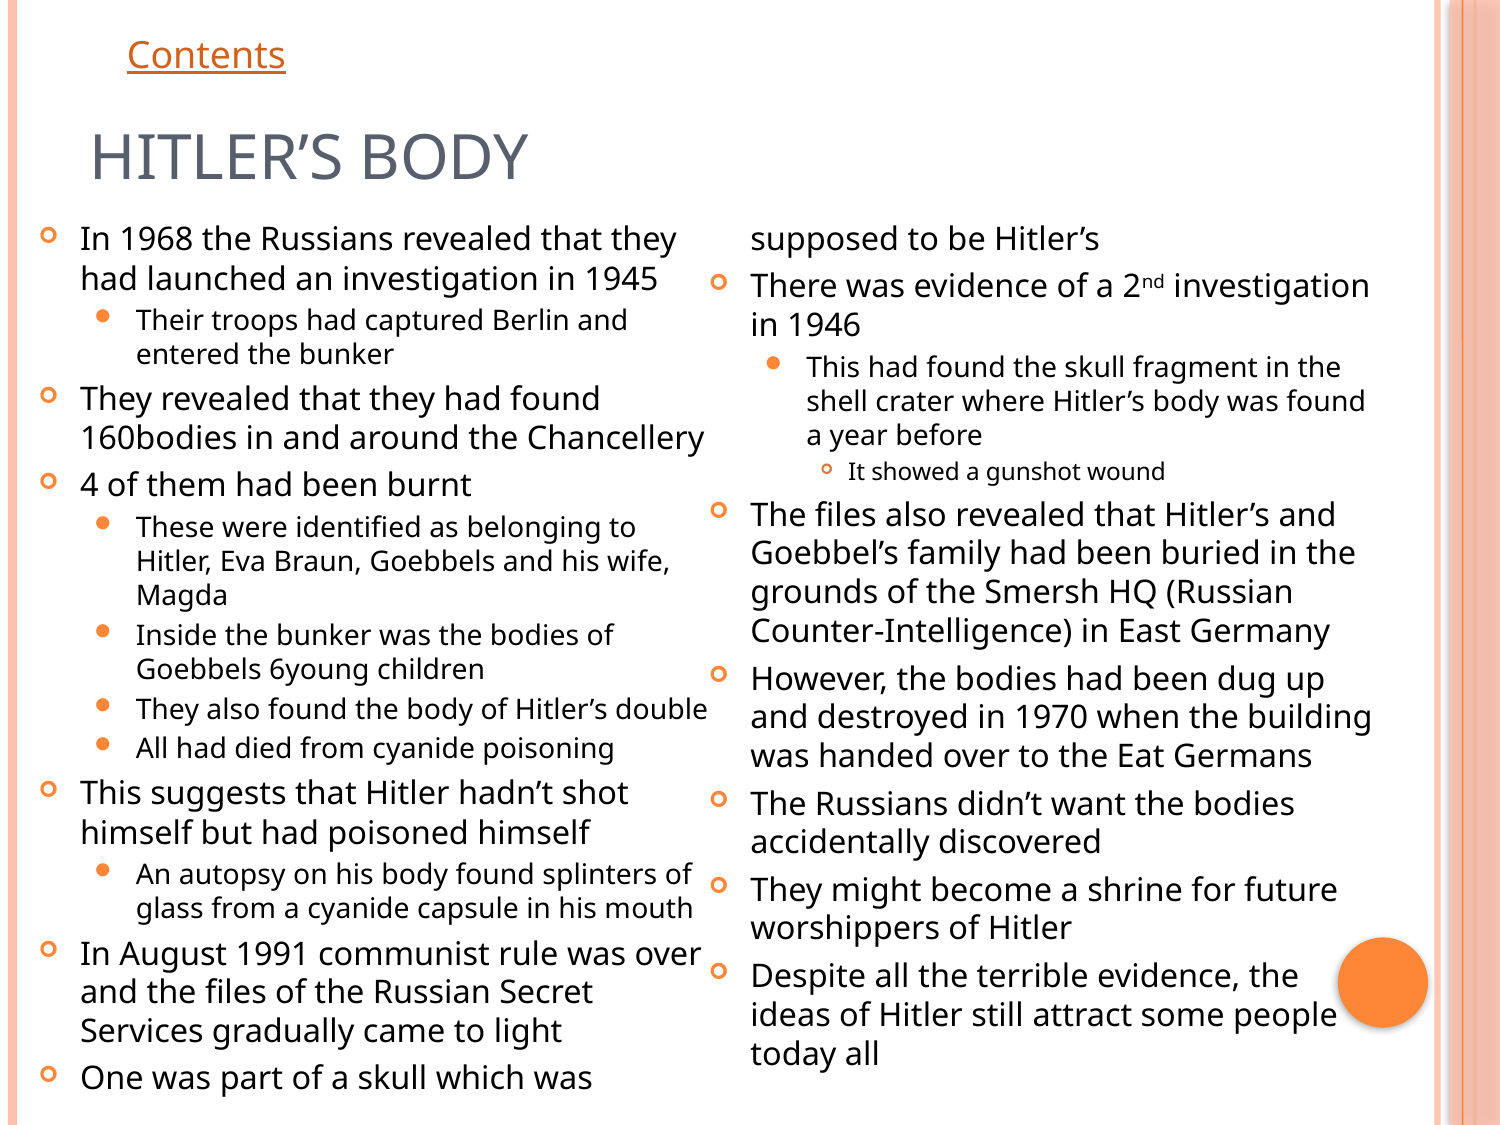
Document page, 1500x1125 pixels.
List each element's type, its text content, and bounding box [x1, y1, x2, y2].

title Hitler’s Body [75, 11, 1300, 200]
list In 1968 the Russians revealed that they had launched an investigation in 1945 Their troops had captured Berlin and entered the bunker They revealed that they had found 160bodies in and around the Chancellery 4 of them had been burnt These were identified as belonging to Hitler, Eva Braun, Goebbels and his wife, Magda Inside the bunker was the bodies of Goebbels 6young children They also found the body of Hitler’s double All had died from cyanide poisoning This suggests that Hitler hadn’t shot himself but had poisoned himself An autopsy on his body found splinters of glass from a cyanide capsule in his mouth In August 1991 communist rule was over and the files of the Russian Secret Services gradually came to light One was part of a skull which was supposed to be Hitler’s There was evidence of a 2nd investigation in 1946 This had found the skull fragment in the shell crater where Hitler’s body was found a year before It showed a gunshot wound The files also revealed that Hitler’s and Goebbel’s family had been buried in the grounds of the Smersh HQ (Russian Counter-Intelligence) in East Germany However, the bodies had been dug up and destroyed in 1970 when the building was handed over to the Eat Germans The Russians didn’t want the bodies accidentally discovered They might become a shrine for future worshippers of Hitler Despite all the terrible evidence, the ideas of Hitler still attract some people today all [23, 210, 1395, 1125]
